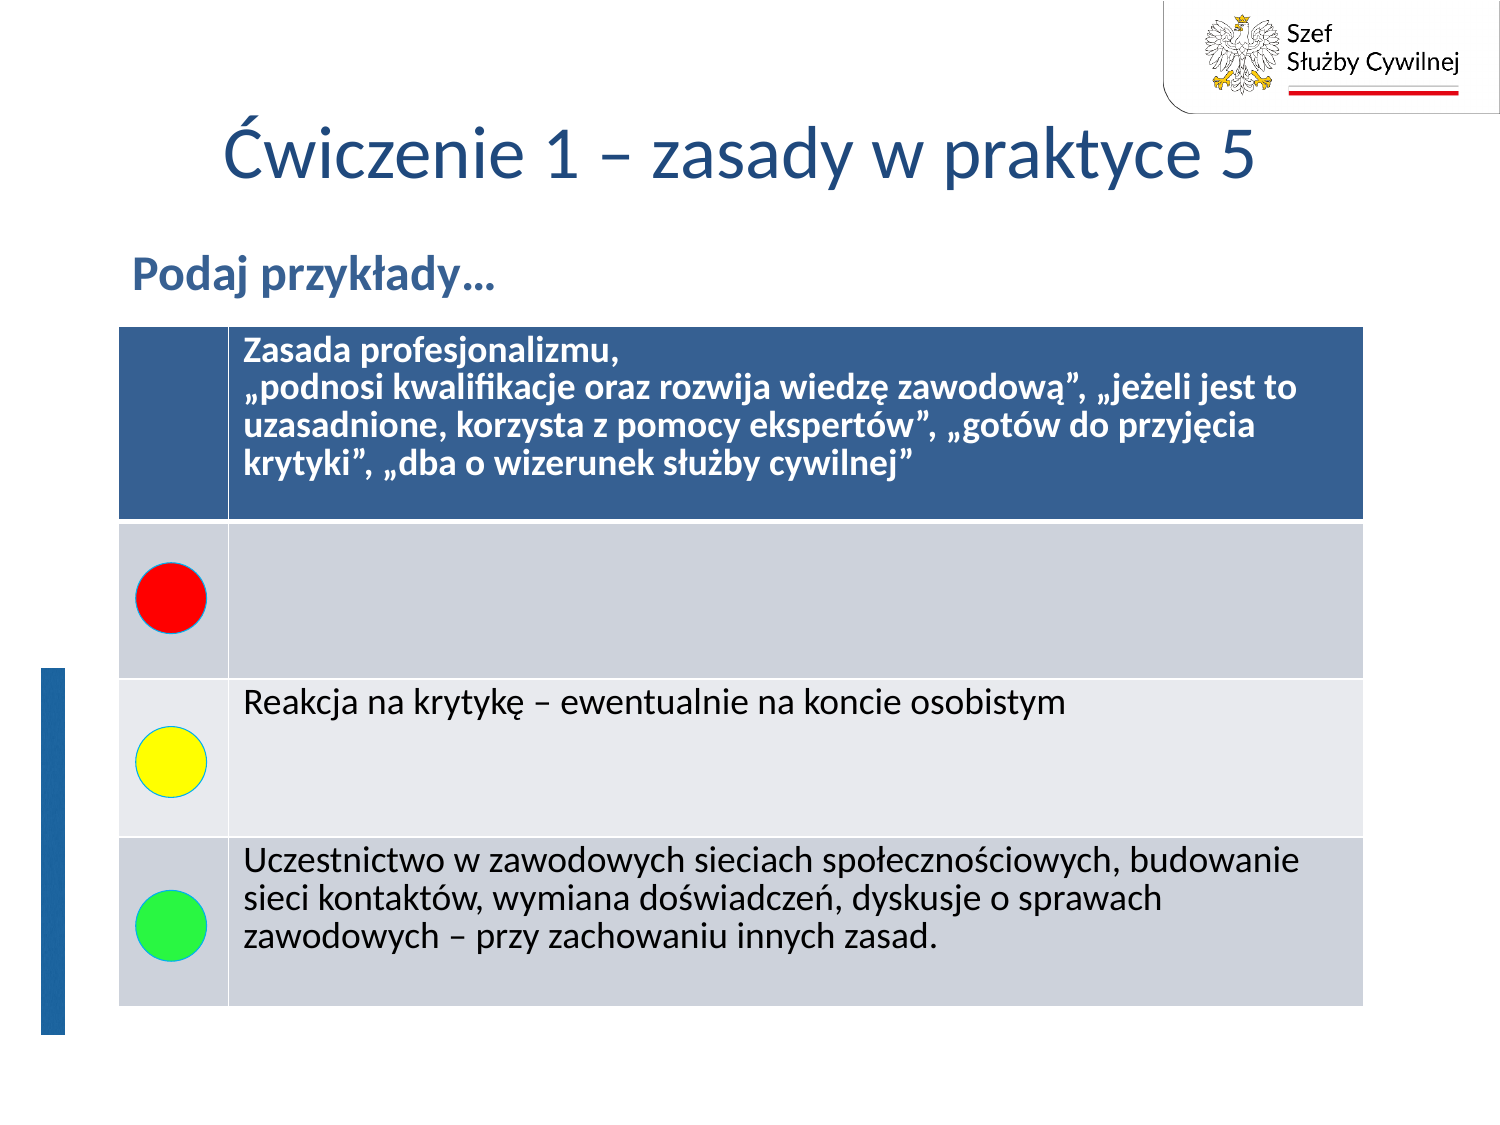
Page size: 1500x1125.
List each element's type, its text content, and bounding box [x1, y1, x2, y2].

title Ćwiczenie 1 – zasady w praktyce 5 [91, 96, 1391, 221]
table_cell [119, 524, 228, 678]
table_header Zasada profesjonalizmu, „podnosi kwalifikacje oraz rozwija wiedzę zawodową”, „jeżeli jest to uzasadnione, korzysta z pomocy ekspertów”, „gotów do przyjęcia krytyki”, „dba o wizerunek służby cywilnej” [229, 327, 1363, 519]
table_cell [119, 838, 228, 1006]
text_box Podaj przykłady… [117, 233, 1382, 308]
table_cell [119, 680, 228, 836]
table_cell [229, 524, 1363, 678]
table_header [119, 327, 228, 519]
picture [41, 668, 65, 1035]
table_cell Uczestnictwo w zawodowych sieciach społecznościowych, budowanie sieci kontaktów, wymiana doświadczeń, dyskusje o sprawach zawodowych – przy zachowaniu innych zasad. [229, 838, 1363, 1006]
picture [1163, 0, 1500, 114]
text_box [133, 560, 209, 636]
text_box [133, 724, 209, 800]
text_box [133, 888, 209, 964]
table_cell Reakcja na krytykę – ewentualnie na koncie osobistym [229, 680, 1363, 836]
